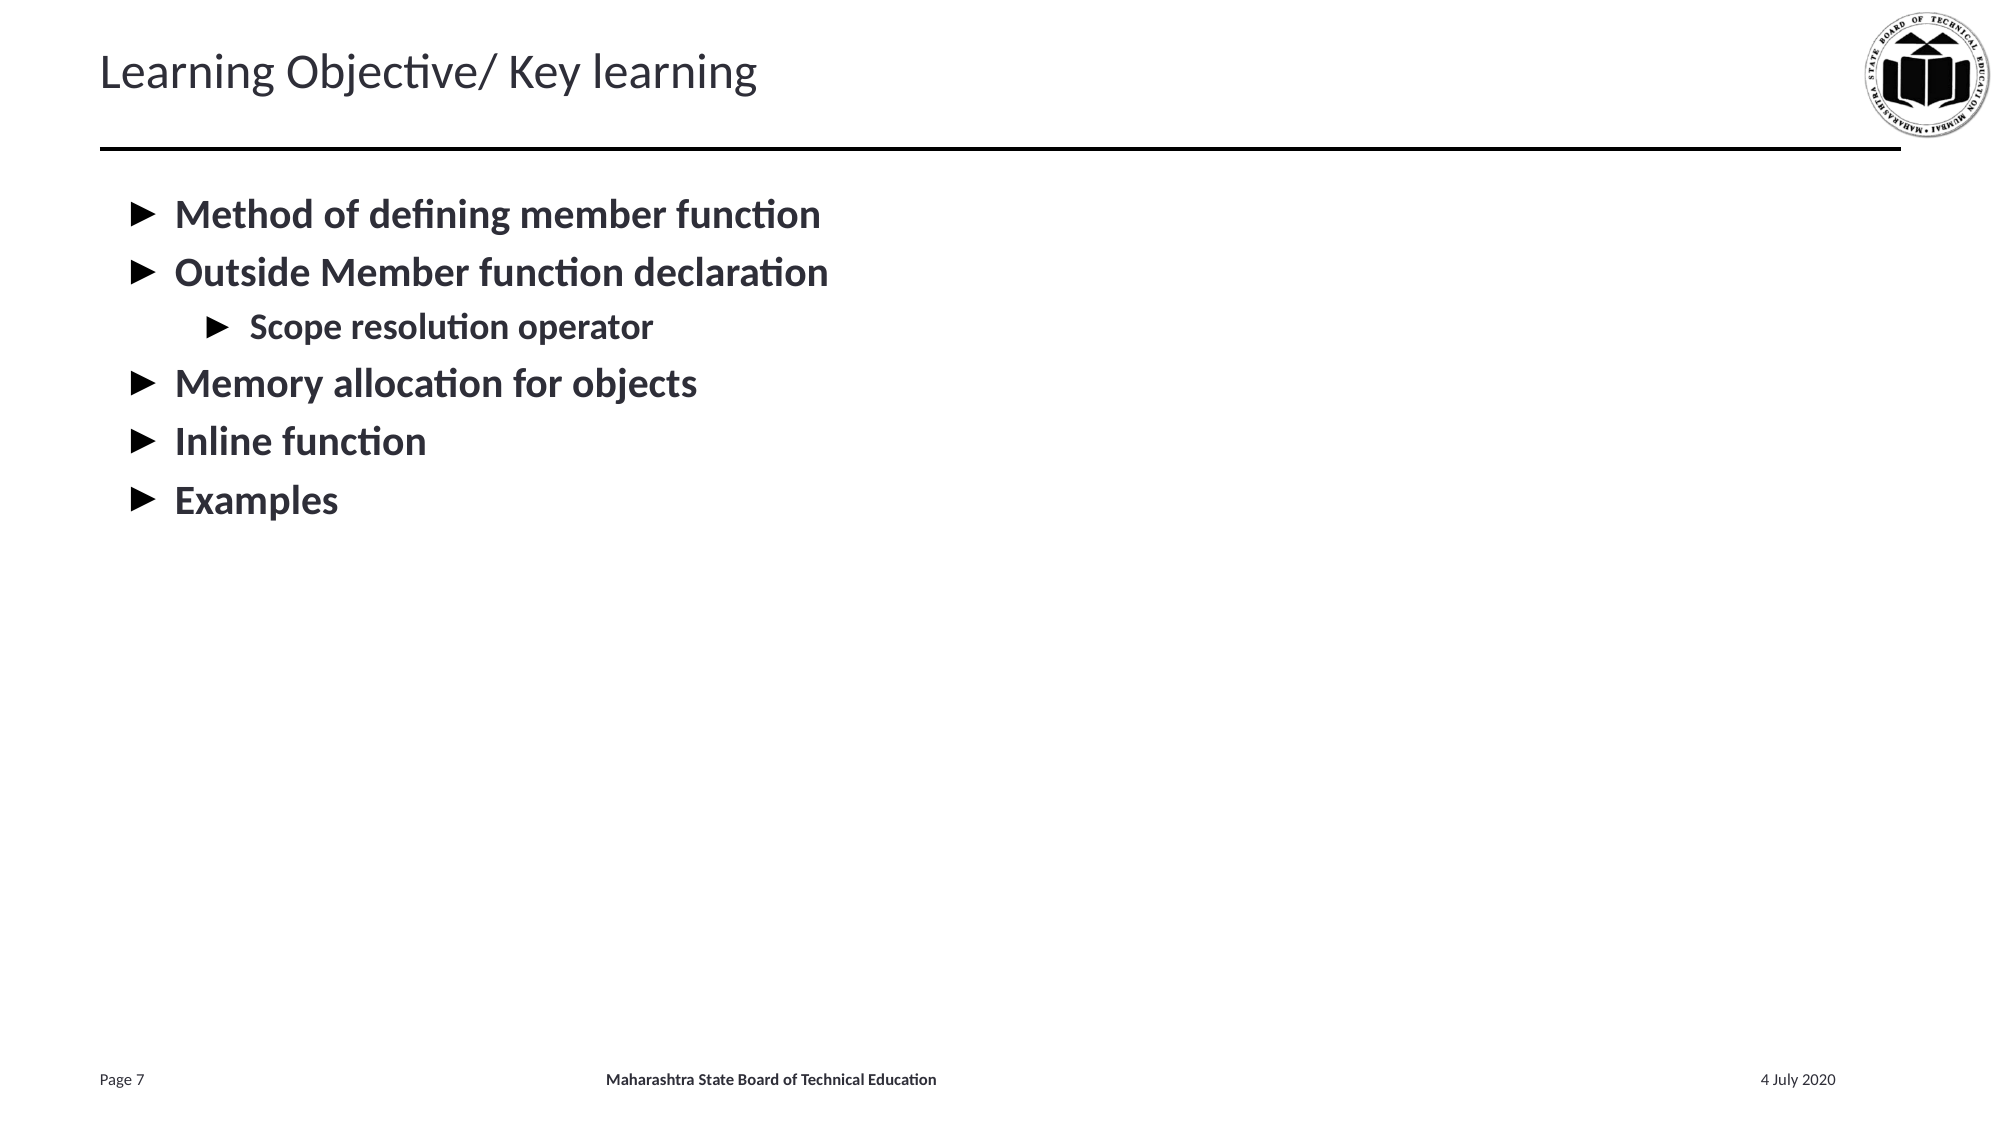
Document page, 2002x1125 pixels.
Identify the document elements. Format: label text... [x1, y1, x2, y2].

title Learning Objective/ Key learning [100, 48, 1901, 146]
list Method of defining member function Outside Member function declaration Scope resolution operator Memory allocation for objects Inline function Examples [100, 186, 1901, 999]
picture [1852, 0, 2001, 149]
